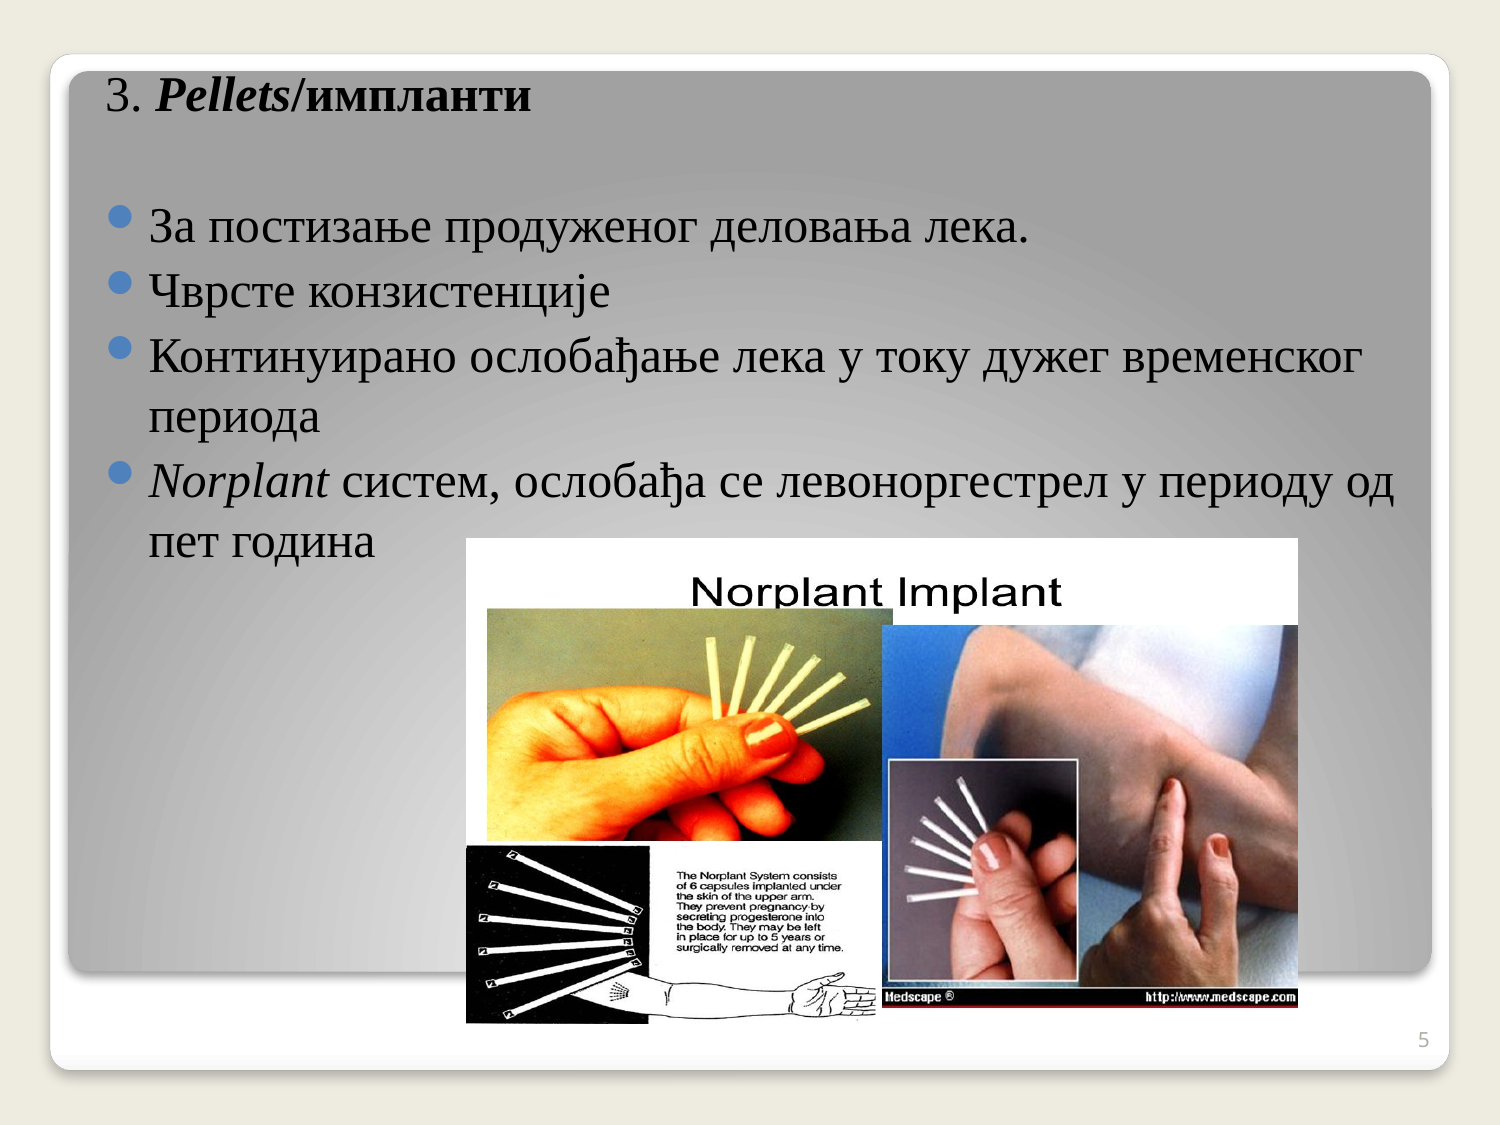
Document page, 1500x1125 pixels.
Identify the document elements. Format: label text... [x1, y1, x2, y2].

list 3. Pellets/импланти За постизање продуженог деловања лека. Чврсте конзистенције Континуирано ослобађање лека у току дужег временског периода Norplant систем, ослобађа се левоноргестрел у периоду од пет година [75, 46, 1434, 1051]
slide_number 5 [1369, 1002, 1445, 1063]
picture [466, 538, 1298, 1024]
